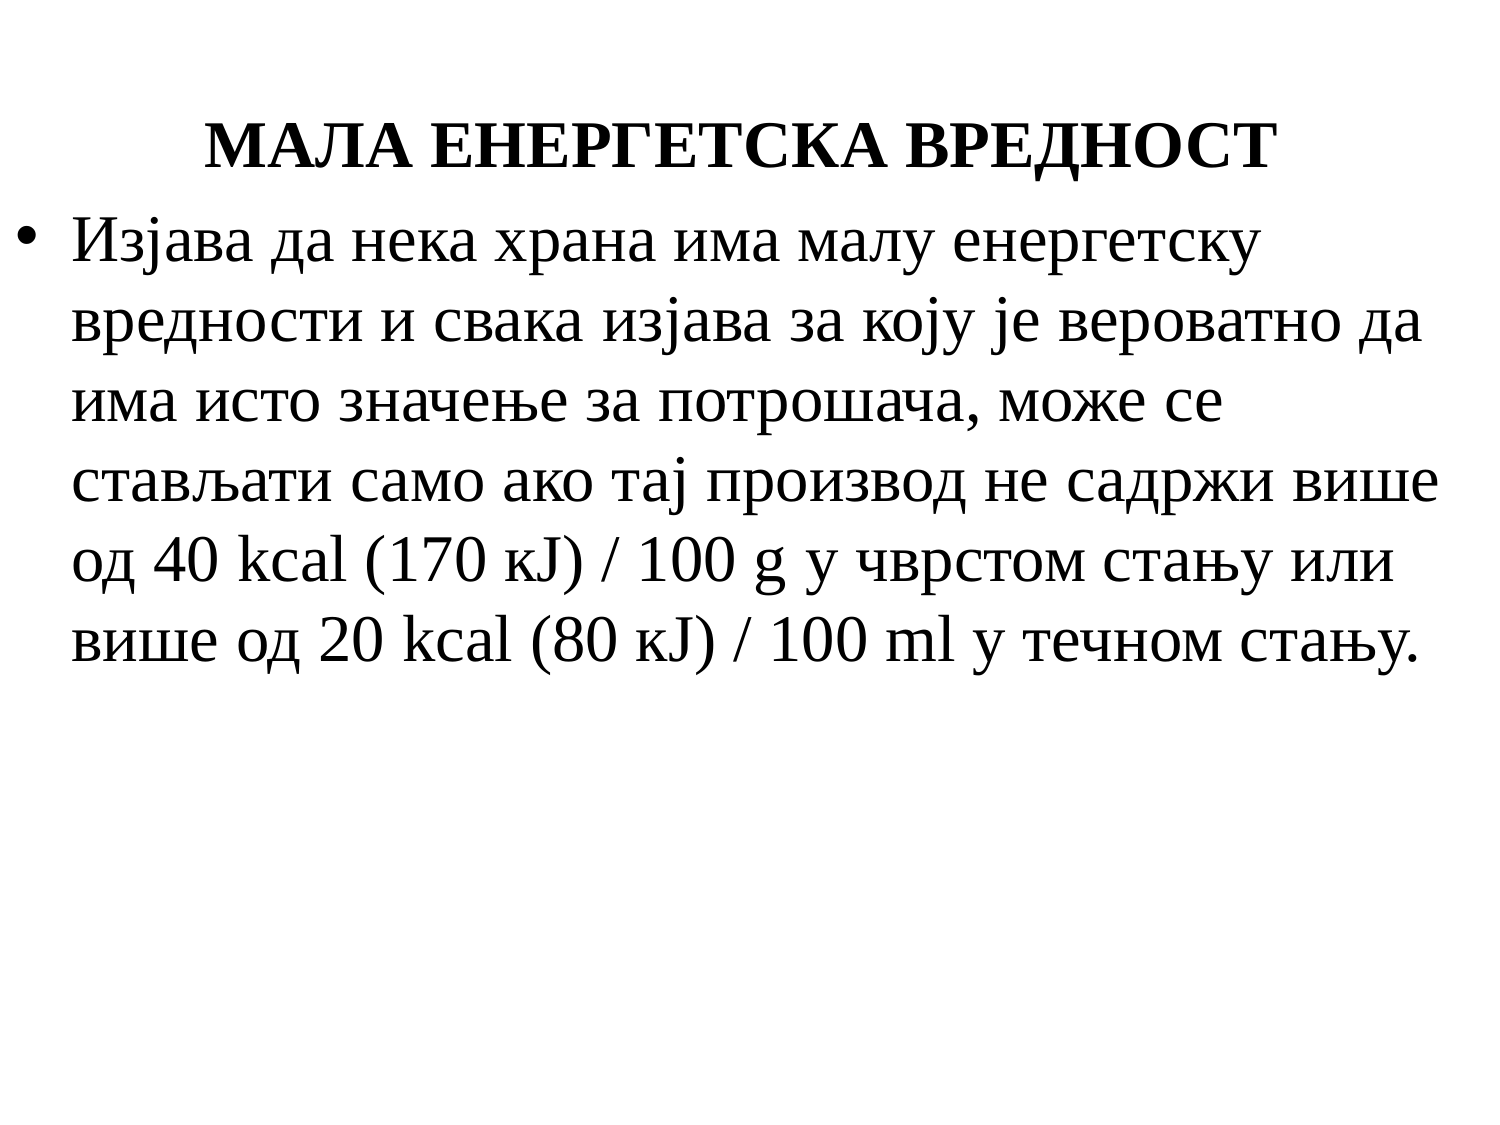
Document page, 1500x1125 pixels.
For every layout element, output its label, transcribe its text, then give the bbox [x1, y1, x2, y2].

list МАЛА ЕНЕРГЕТСКА ВРЕДНОСТ Изјава да нека храна има малу енергетску вредности и свака изјава за коју је вероватно да има исто значење за потрошача, може се стављати само ако тај производ не садржи више од 40 kcal (170 кЈ) / 100 g у чврстом стању или више од 20 kcal (80 кЈ) / 100 ml у течном стању. [0, 0, 1500, 1125]
